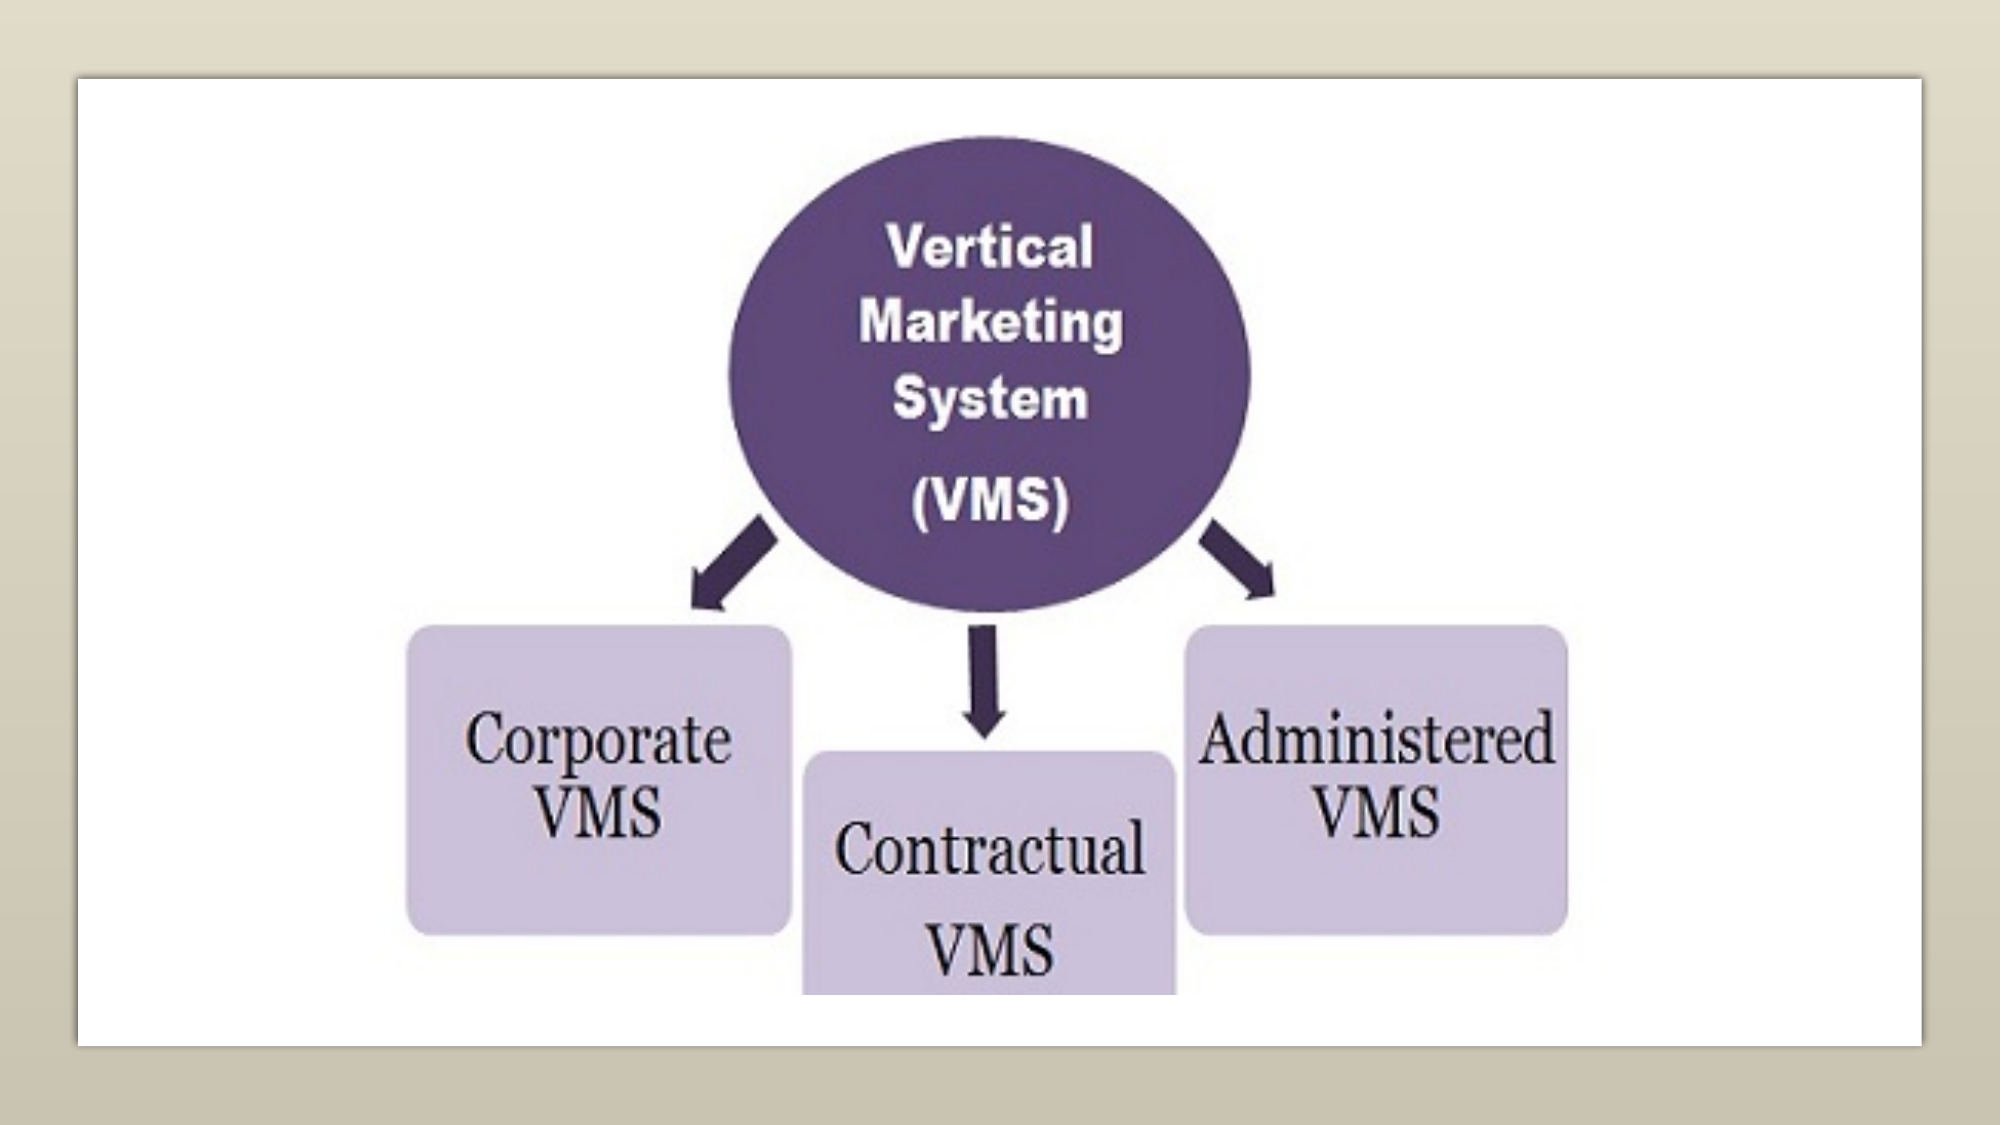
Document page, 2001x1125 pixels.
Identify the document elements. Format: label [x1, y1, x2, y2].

text_box [78, 78, 1922, 1047]
text_box [0, 0, 2000, 1125]
picture [231, 130, 1769, 995]
